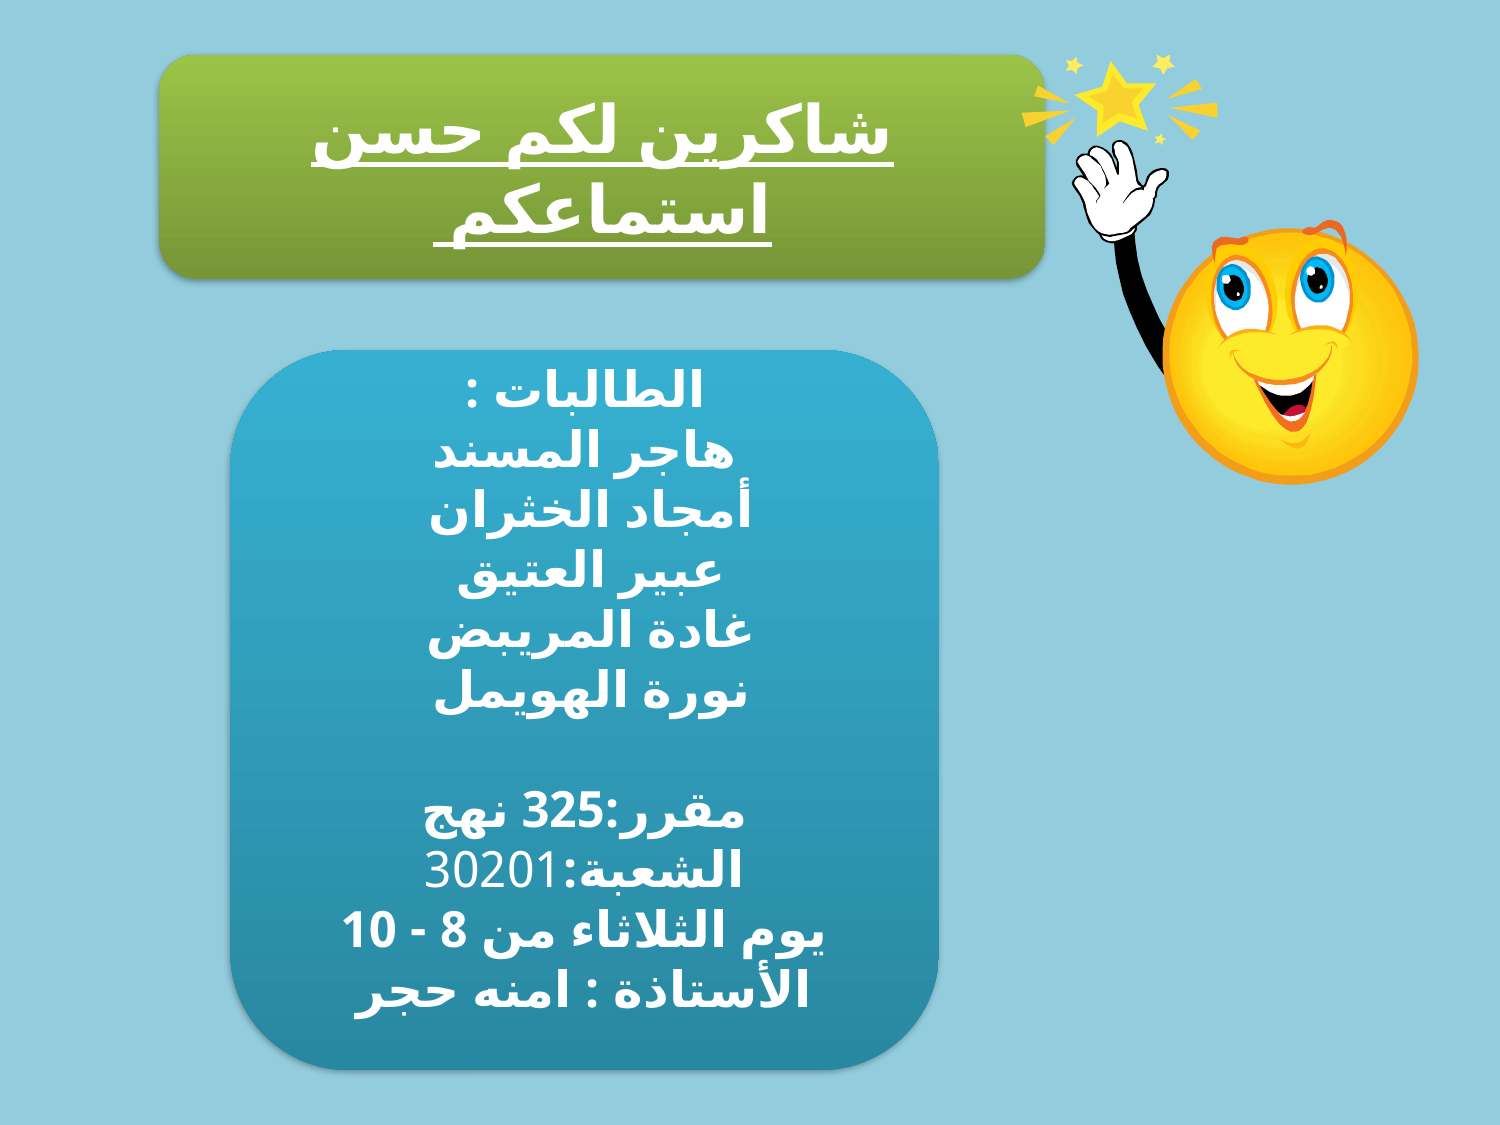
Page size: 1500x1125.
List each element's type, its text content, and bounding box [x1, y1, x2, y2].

text_box الطالبات : هاجر المسند أمجاد الخثران عبير العتيق غادة المريبض نورة الهويمل مقرر:325 نهج الشعبة:30201 يوم الثلاثاء من 8 - 10 الأستاذة : امنه حجر [230, 349, 939, 1071]
text_box شاكرين لكم حسن استماعكم [159, 54, 1018, 279]
picture [1021, 54, 1420, 485]
